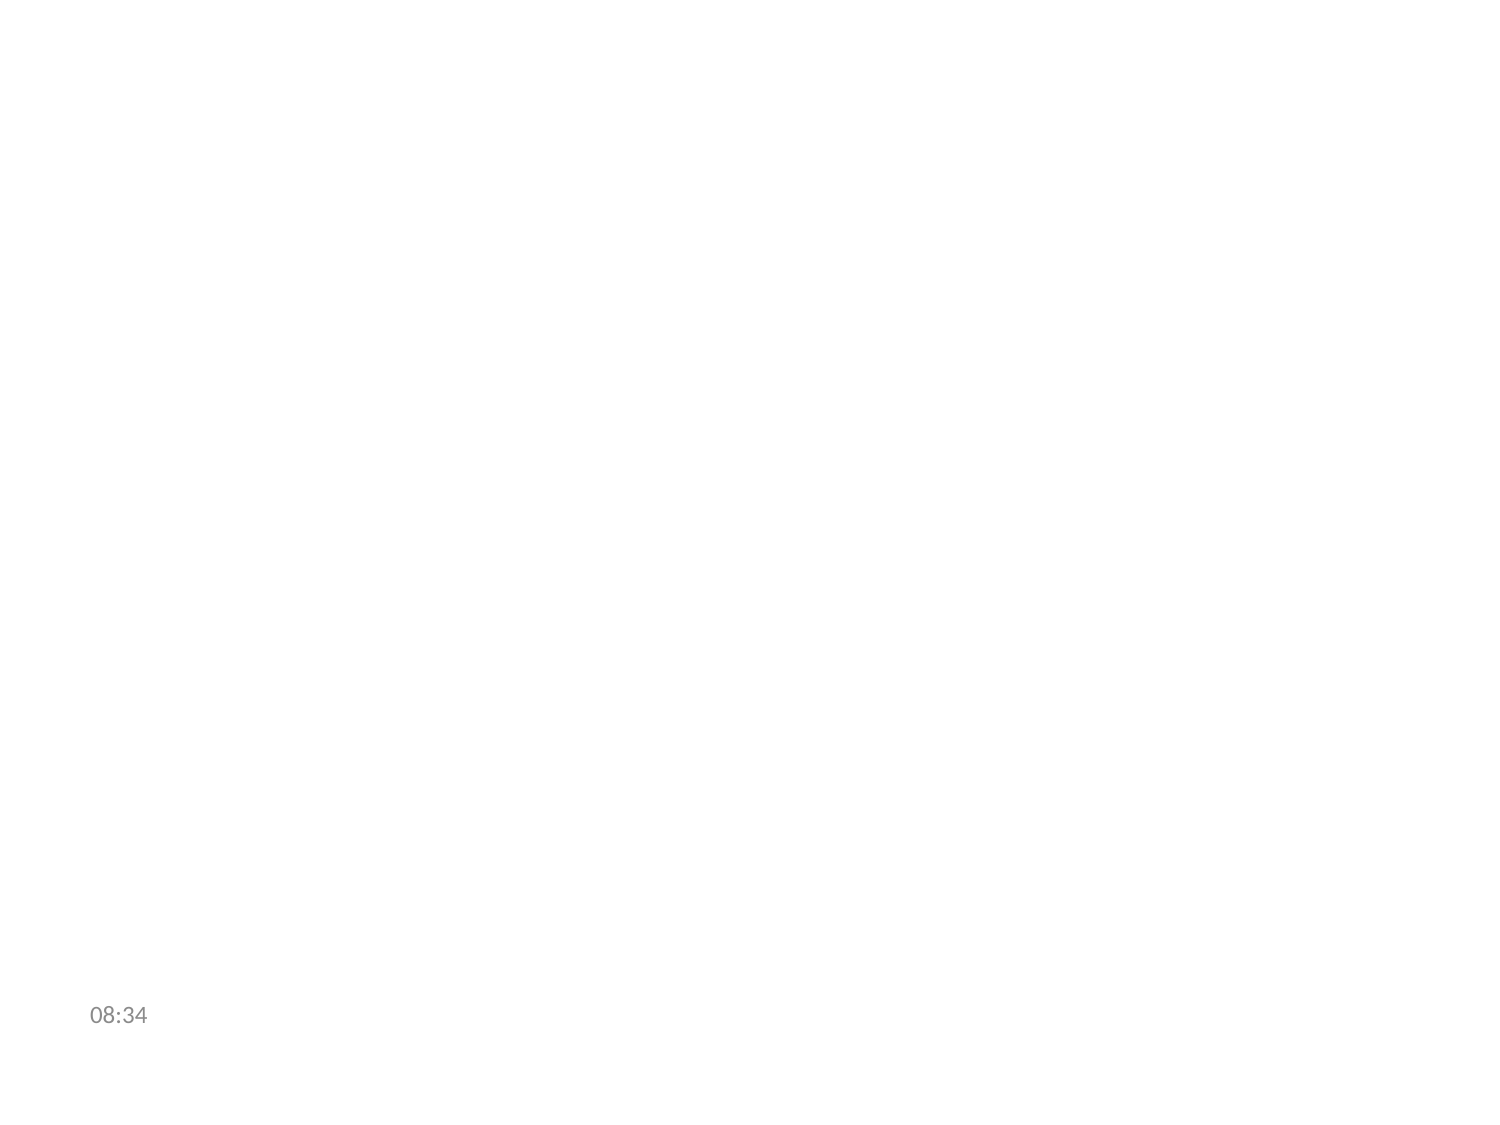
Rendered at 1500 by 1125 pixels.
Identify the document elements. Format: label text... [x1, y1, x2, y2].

text_box 15:35 [75, 983, 425, 1044]
